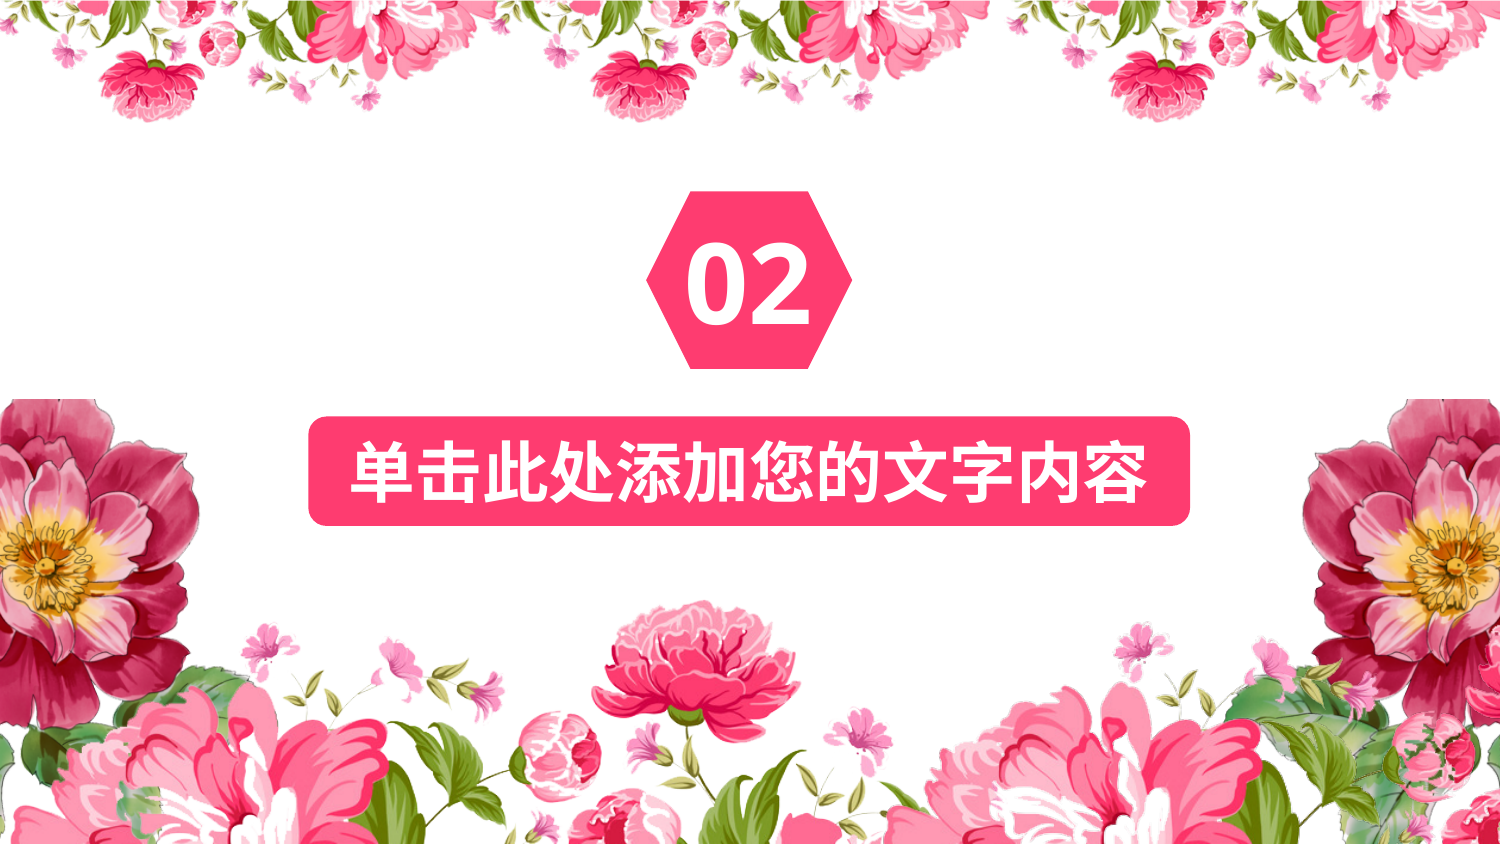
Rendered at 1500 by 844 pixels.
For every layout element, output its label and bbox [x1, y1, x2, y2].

text_box [0, 0, 1500, 844]
text_box [646, 191, 853, 369]
